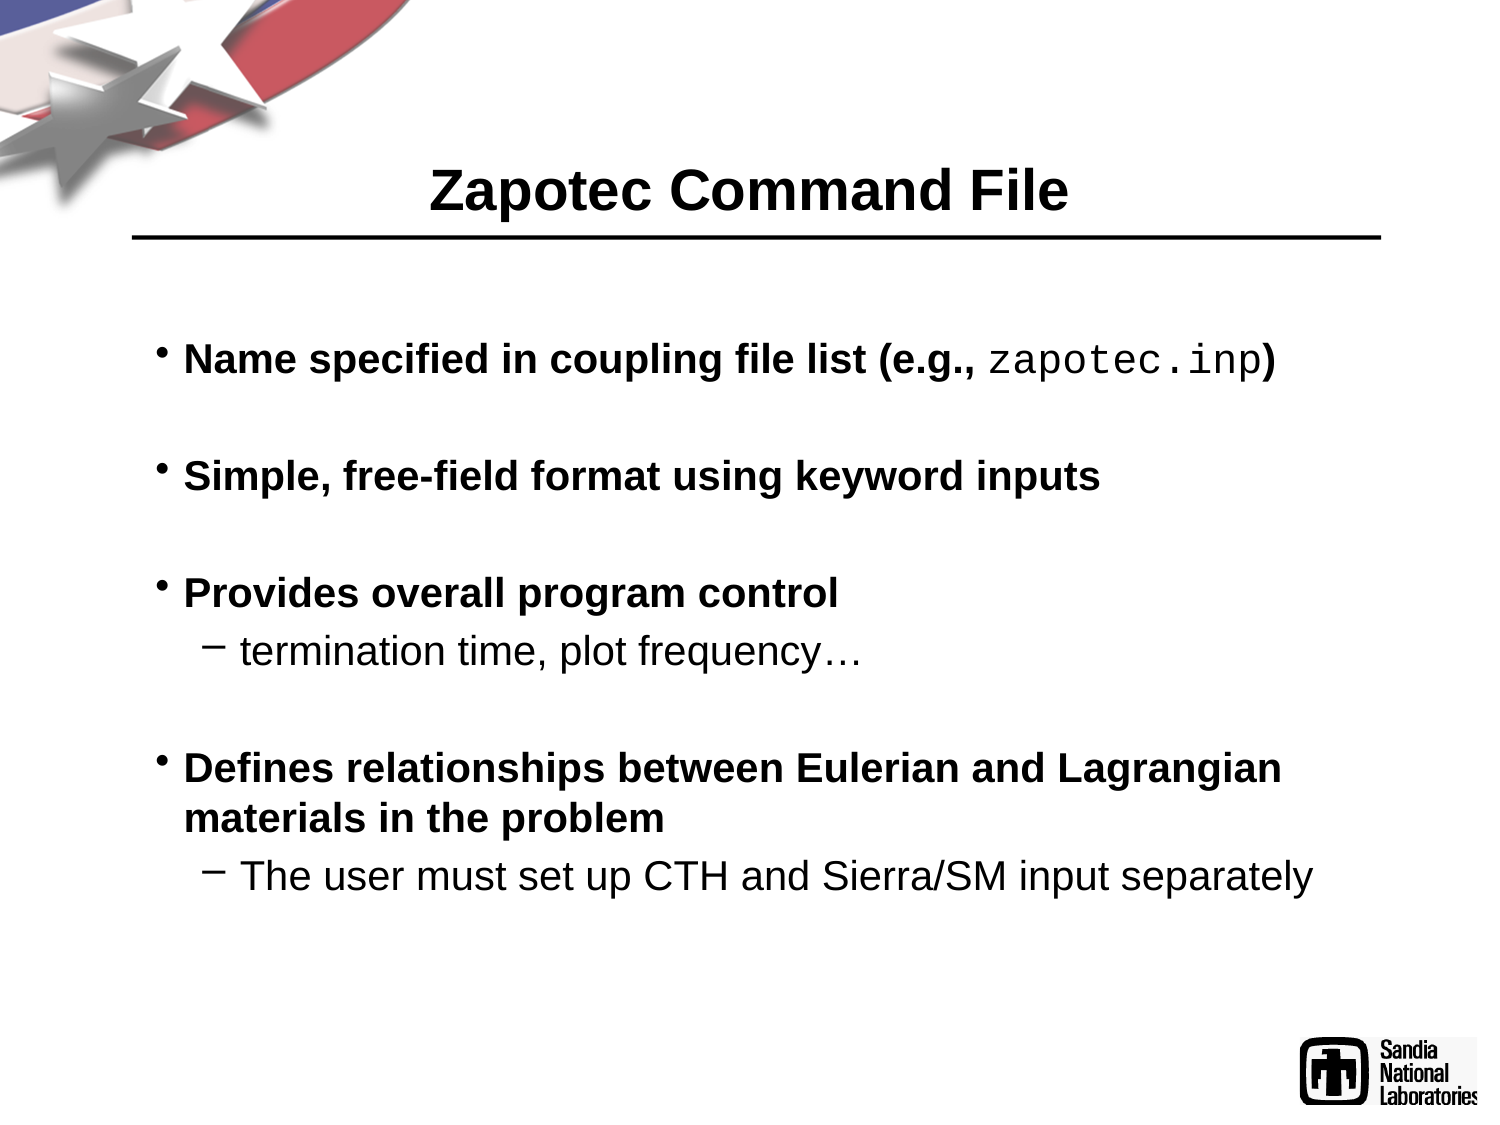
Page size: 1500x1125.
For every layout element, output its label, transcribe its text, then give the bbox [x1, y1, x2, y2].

title Zapotec Command File [112, 87, 1388, 288]
list Name specified in coupling file list (e.g., zapotec.inp) Simple, free-field format using keyword inputs Provides overall program control termination time, plot frequency… Defines relationships between Eulerian and Lagrangian materials in the problem The user must set up CTH and Sierra/SM input separately [112, 324, 1388, 1000]
